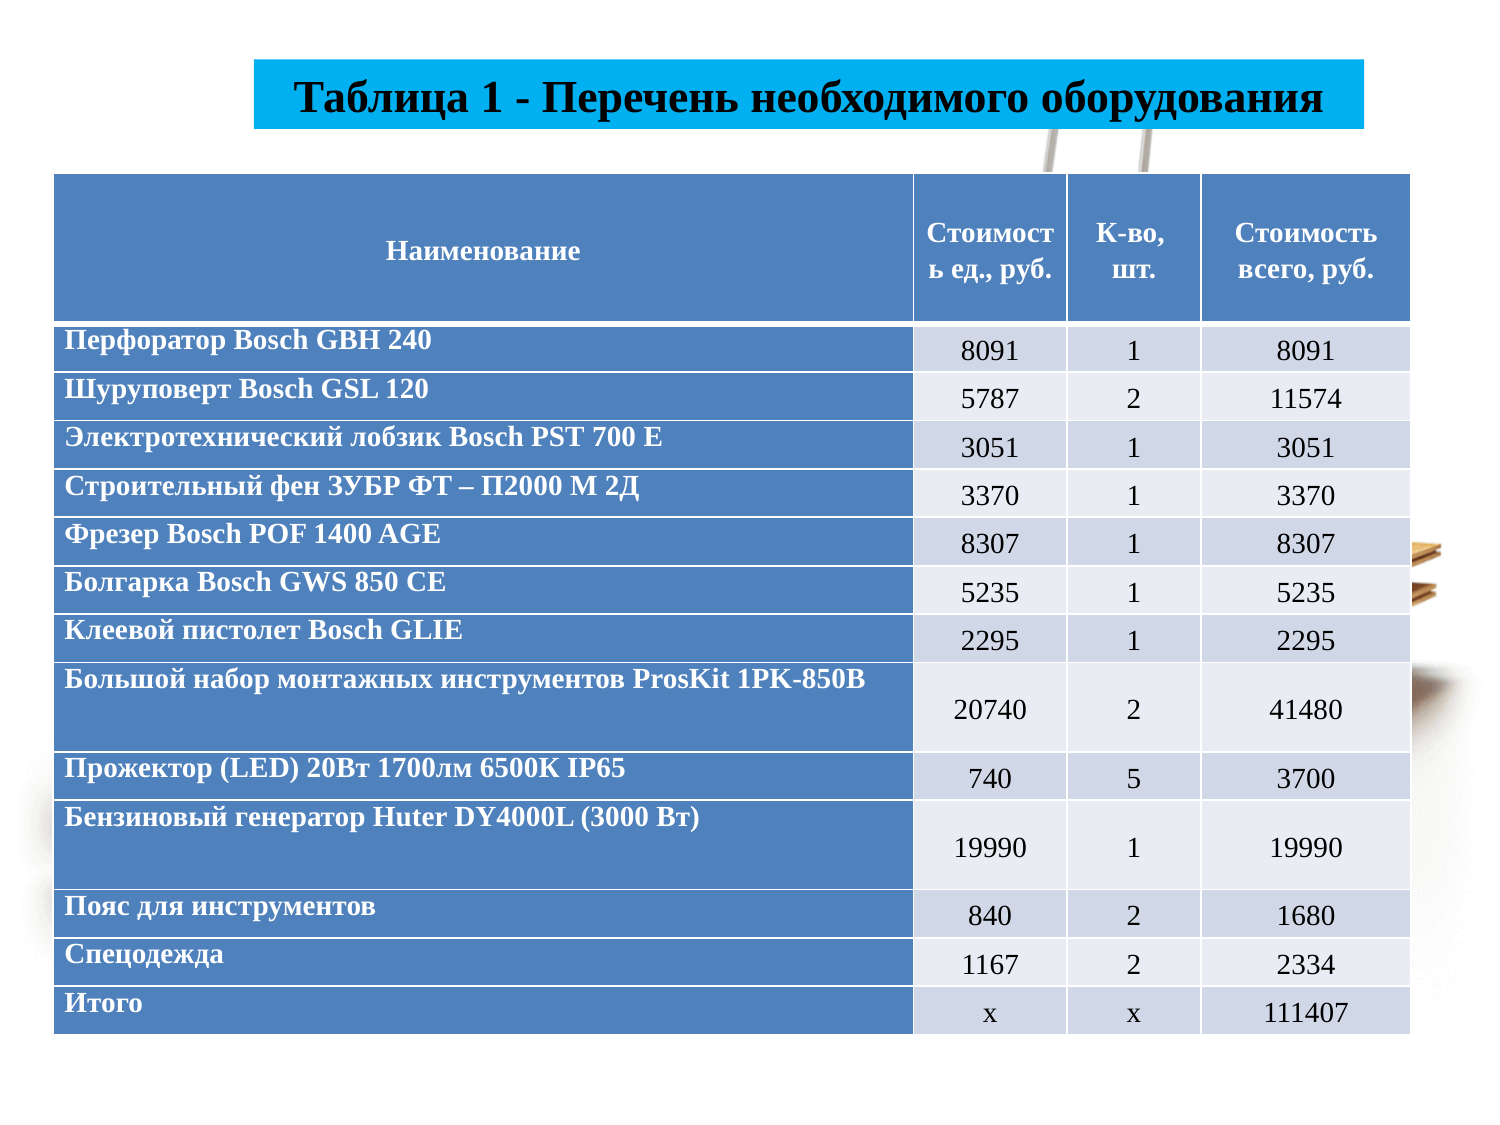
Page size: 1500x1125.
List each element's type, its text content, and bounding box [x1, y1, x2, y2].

table_cell 8307 [1202, 518, 1410, 565]
table_cell Бензиновый генератор Huter DY4000L (3000 Вт) [54, 801, 913, 889]
table_header К-во, шт. [1068, 174, 1200, 321]
table_cell Перфоратор Bosch GBH 240 [54, 327, 913, 371]
table_cell 1167 [914, 939, 1066, 985]
table_header Стоимость ед., руб. [914, 174, 1066, 321]
table_cell 1 [1068, 518, 1200, 565]
text_box Таблица 1 - Перечень необходимого оборудования [253, 59, 1365, 129]
table_cell 19990 [1202, 801, 1410, 889]
table_cell 2 [1068, 890, 1200, 937]
table_cell 8091 [914, 327, 1066, 371]
table_cell 1 [1068, 801, 1200, 889]
table_cell 1 [1068, 421, 1200, 468]
table_cell 3370 [1202, 470, 1410, 516]
table_cell 1 [1068, 327, 1200, 371]
table_cell Прожектор (LED) 20Вт 1700лм 6500К IP65 [54, 753, 913, 799]
picture [0, 0, 1500, 1125]
table_cell 5235 [1202, 567, 1410, 613]
table_cell Спецодежда [54, 939, 913, 985]
table_cell 1680 [1202, 890, 1410, 937]
table_cell 41480 [1202, 663, 1410, 751]
table_cell 1 [1068, 615, 1200, 662]
table_cell х [914, 987, 1066, 1034]
table_cell 740 [914, 753, 1066, 799]
table_cell 2 [1068, 663, 1200, 751]
table_cell 8091 [1202, 327, 1410, 371]
table_header Стоимость всего, руб. [1202, 174, 1410, 321]
table_cell 8307 [914, 518, 1066, 565]
table_cell 840 [914, 890, 1066, 937]
table_cell Болгарка Bosch GWS 850 CE [54, 567, 913, 613]
table_cell х [1068, 987, 1200, 1034]
table_cell 3051 [1202, 421, 1410, 468]
table_cell Фрезер Bosch POF 1400 AGE [54, 518, 913, 565]
table_cell 1 [1068, 567, 1200, 613]
table_cell Электротехнический лобзик Bosch PST 700 E [54, 421, 913, 468]
table_cell 5787 [914, 373, 1066, 420]
table_cell Пояс для инструментов [54, 890, 913, 937]
table_cell Большой набор монтажных инструментов ProsKit 1PK-850B [54, 663, 913, 751]
table_cell 111407 [1202, 987, 1410, 1034]
table_cell 3700 [1202, 753, 1410, 799]
table_cell 5 [1068, 753, 1200, 799]
table_cell 3370 [914, 470, 1066, 516]
table_cell 1 [1068, 470, 1200, 516]
table_cell 2 [1068, 373, 1200, 420]
table_cell 2295 [1202, 615, 1410, 662]
table_cell 2334 [1202, 939, 1410, 985]
table_cell Шуруповерт Bosch GSL 120 [54, 373, 913, 420]
table_cell 11574 [1202, 373, 1410, 420]
table_cell 19990 [914, 801, 1066, 889]
table_cell 2 [1068, 939, 1200, 985]
table_cell Клеевой пистолет Bosch GLIE [54, 615, 913, 662]
table_header Наименование [54, 174, 913, 321]
table_cell 3051 [914, 421, 1066, 468]
table_cell 20740 [914, 663, 1066, 751]
table_cell Строительный фен ЗУБР ФТ – П2000 М 2Д [54, 470, 913, 516]
table_cell 5235 [914, 567, 1066, 613]
table_cell 2295 [914, 615, 1066, 662]
table_cell Итого [54, 987, 913, 1034]
